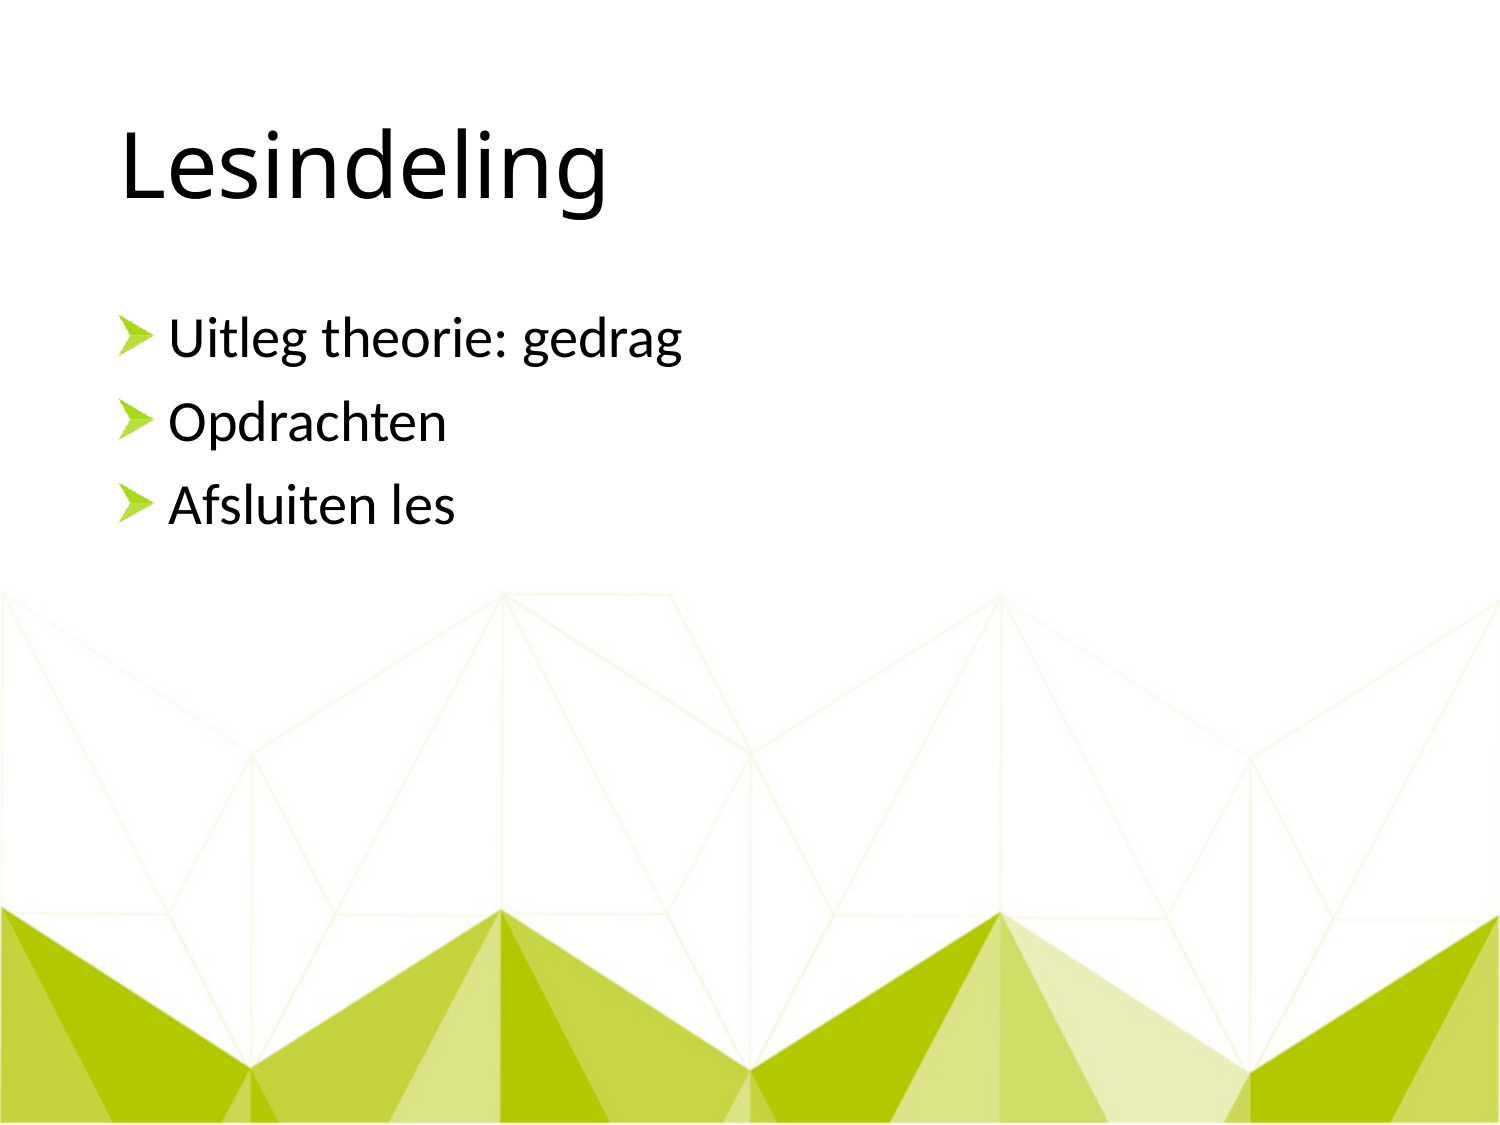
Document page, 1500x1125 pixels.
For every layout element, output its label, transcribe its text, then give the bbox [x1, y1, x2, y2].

list Uitleg theorie: gedrag Opdrachten Afsluiten les [103, 299, 1397, 1014]
picture [0, 0, 1500, 1125]
title Lesindeling [103, 59, 1397, 278]
